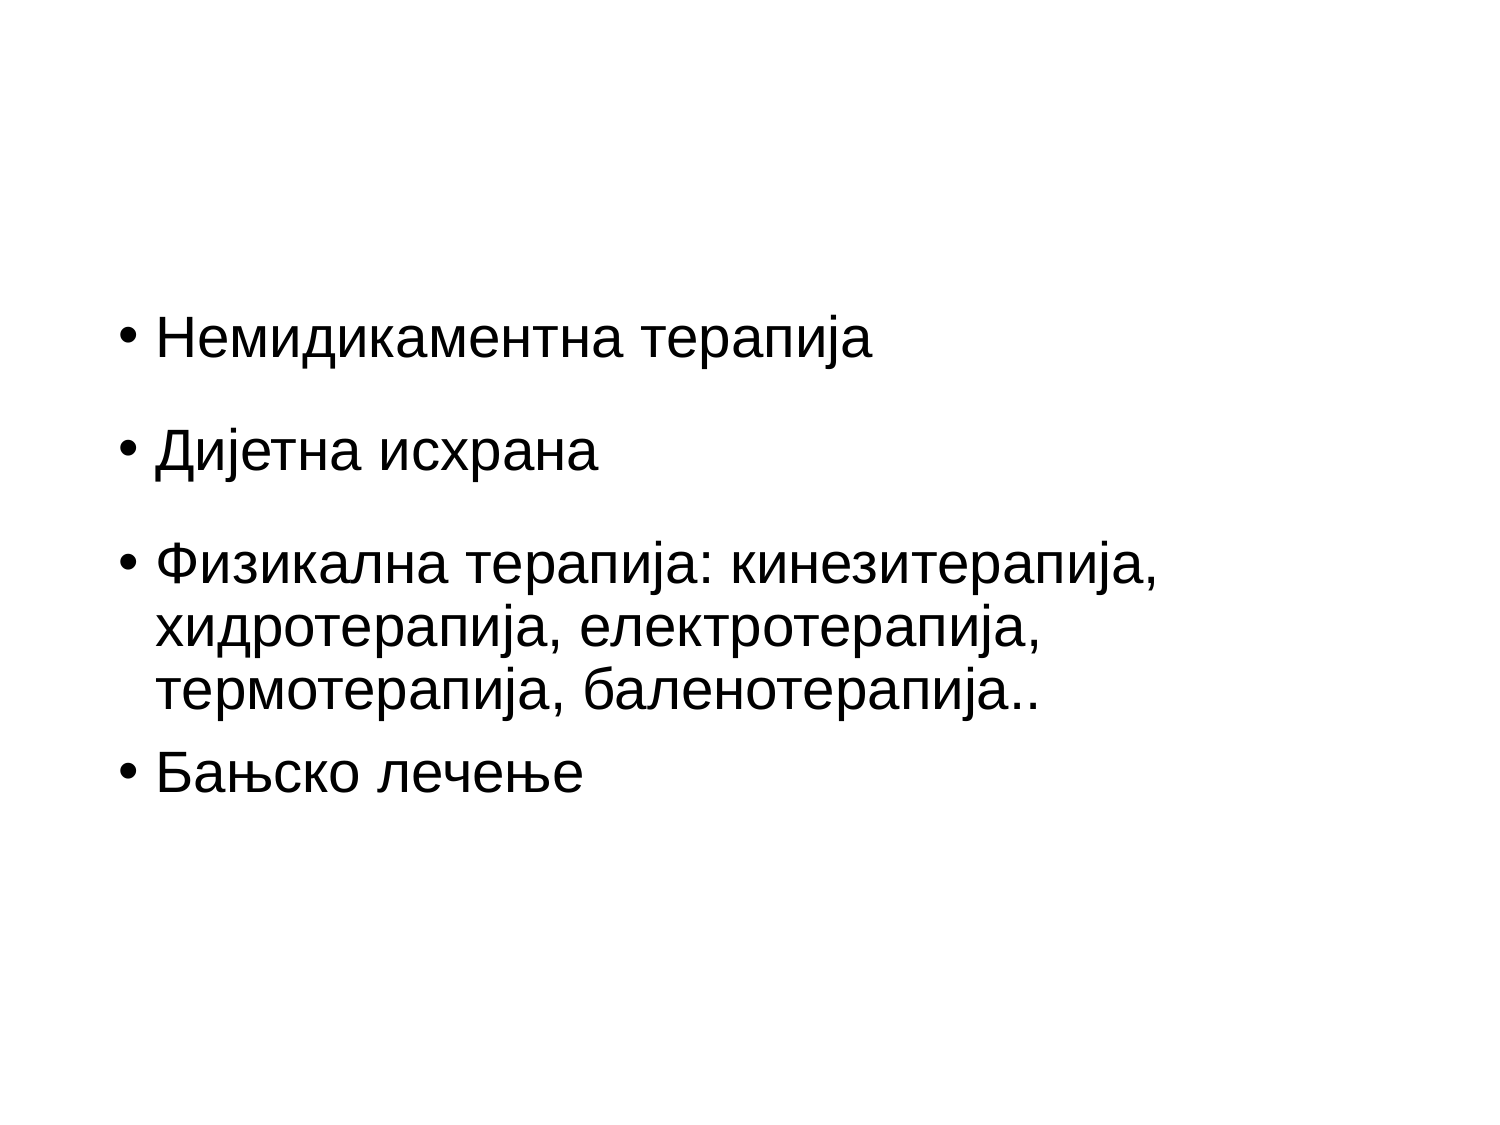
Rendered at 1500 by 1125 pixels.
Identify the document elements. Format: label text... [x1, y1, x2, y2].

list Немидикаментна терапија Дијетна исхрана Физикална терапија: кинезитерапија, хидротерапија, електротерапија, термотерапија, баленотерапија.. Бањско лечење [103, 299, 1397, 1014]
